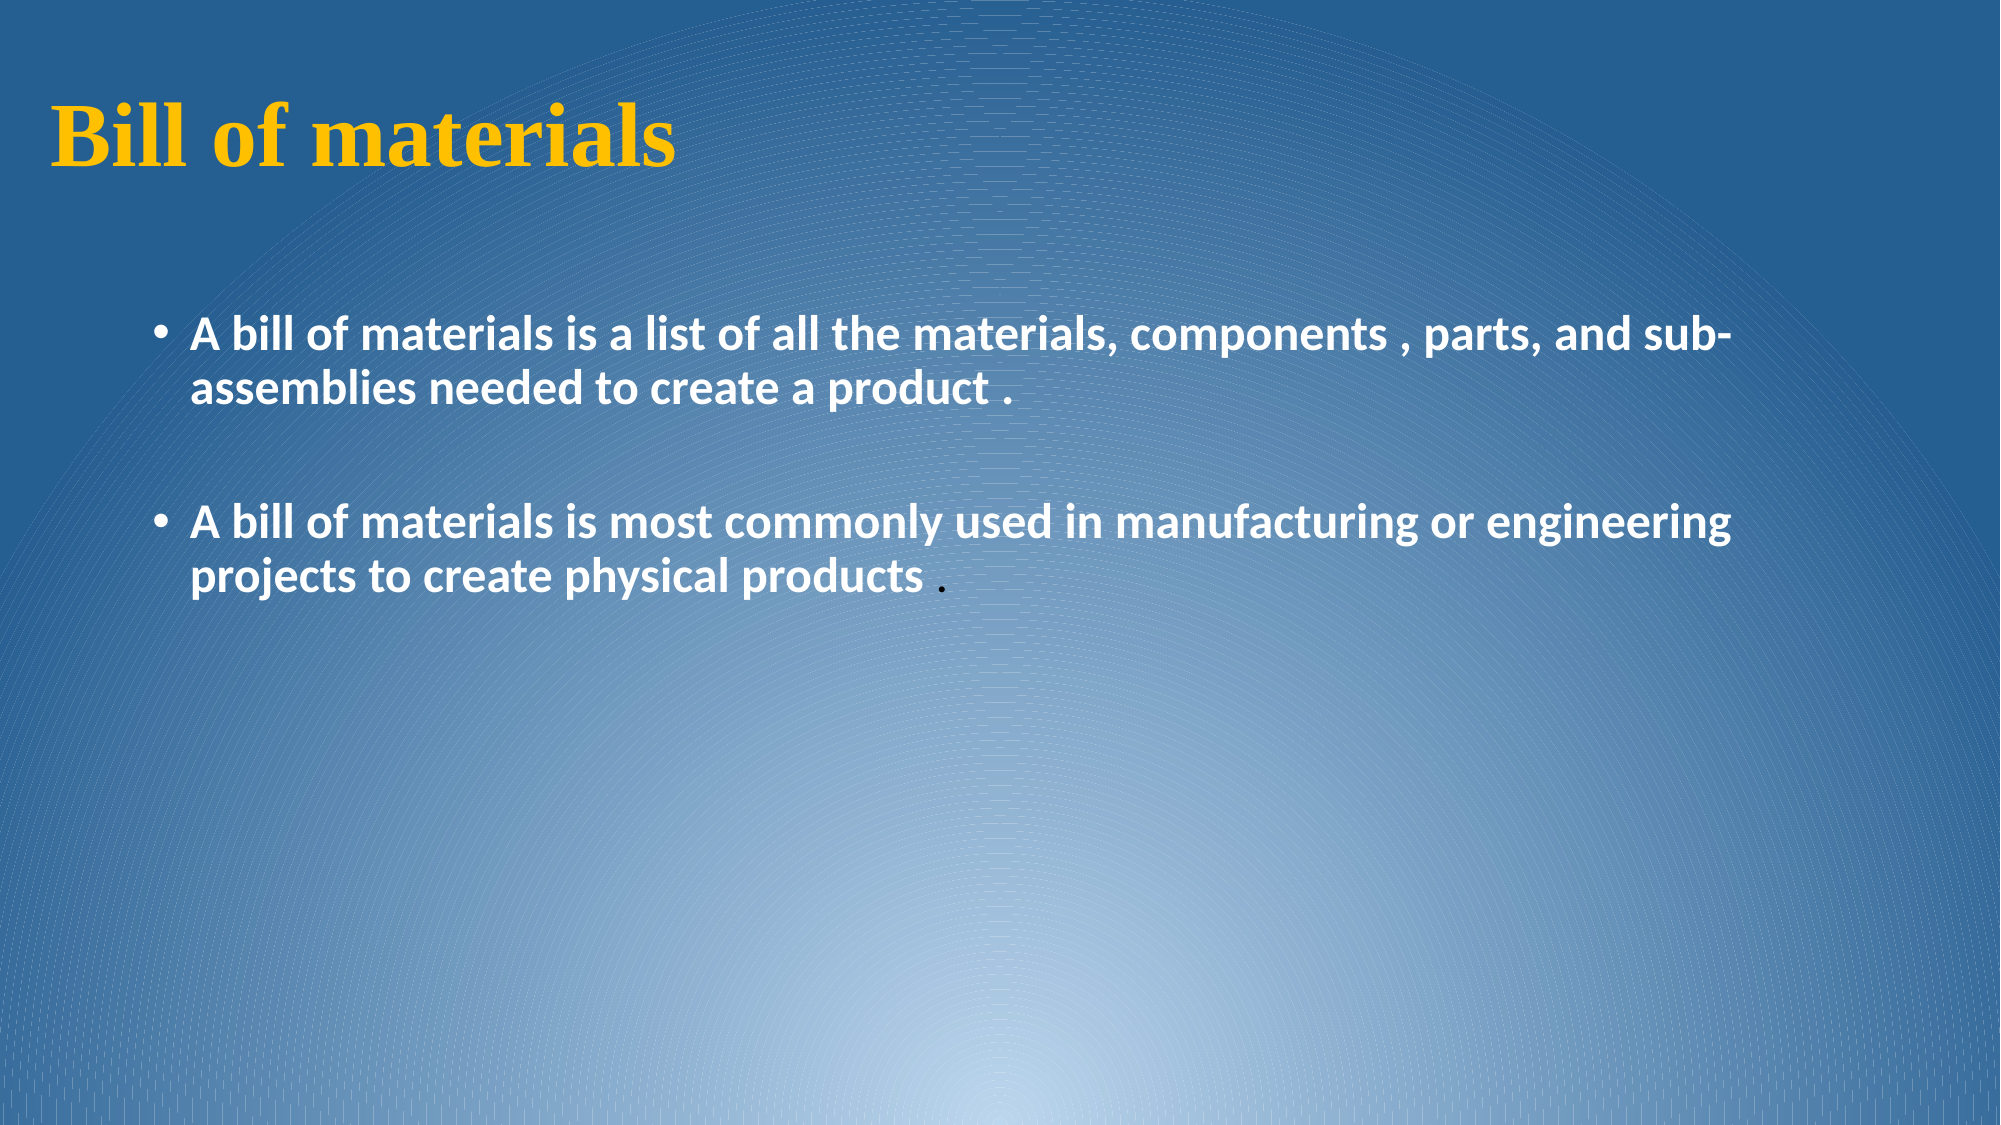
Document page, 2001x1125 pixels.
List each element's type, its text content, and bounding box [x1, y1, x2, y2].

list A bill of materials is a list of all the materials, components , parts, and sub-assemblies needed to create a product . A bill of materials is most commonly used in manufacturing or engineering projects to create physical products . [137, 299, 1863, 1014]
title Bill of materials [35, 28, 1761, 246]
